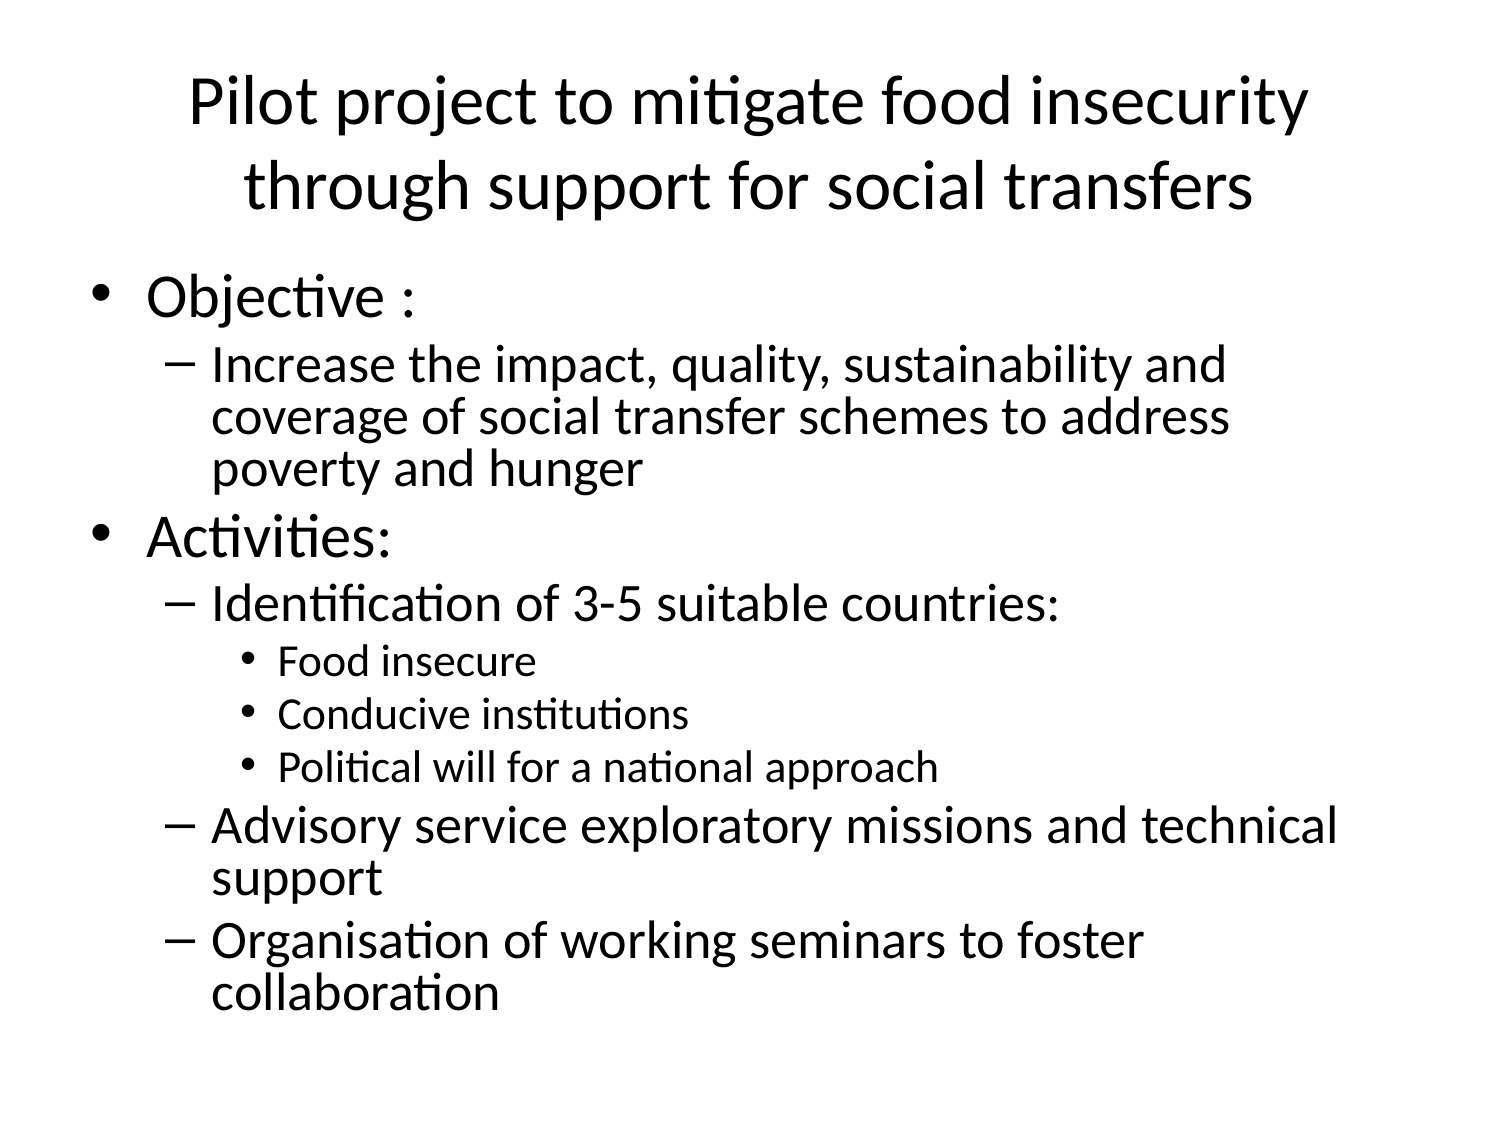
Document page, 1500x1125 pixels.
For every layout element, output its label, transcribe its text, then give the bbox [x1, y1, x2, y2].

title Pilot project to mitigate food insecurity through support for social transfers [75, 45, 1425, 233]
list Objective : Increase the impact, quality, sustainability and coverage of social transfer schemes to address poverty and hunger Activities: Identification of 3-5 suitable countries: Food insecure Conducive institutions Political will for a national approach Advisory service exploratory missions and technical support Organisation of working seminars to foster collaboration [75, 262, 1425, 1071]
